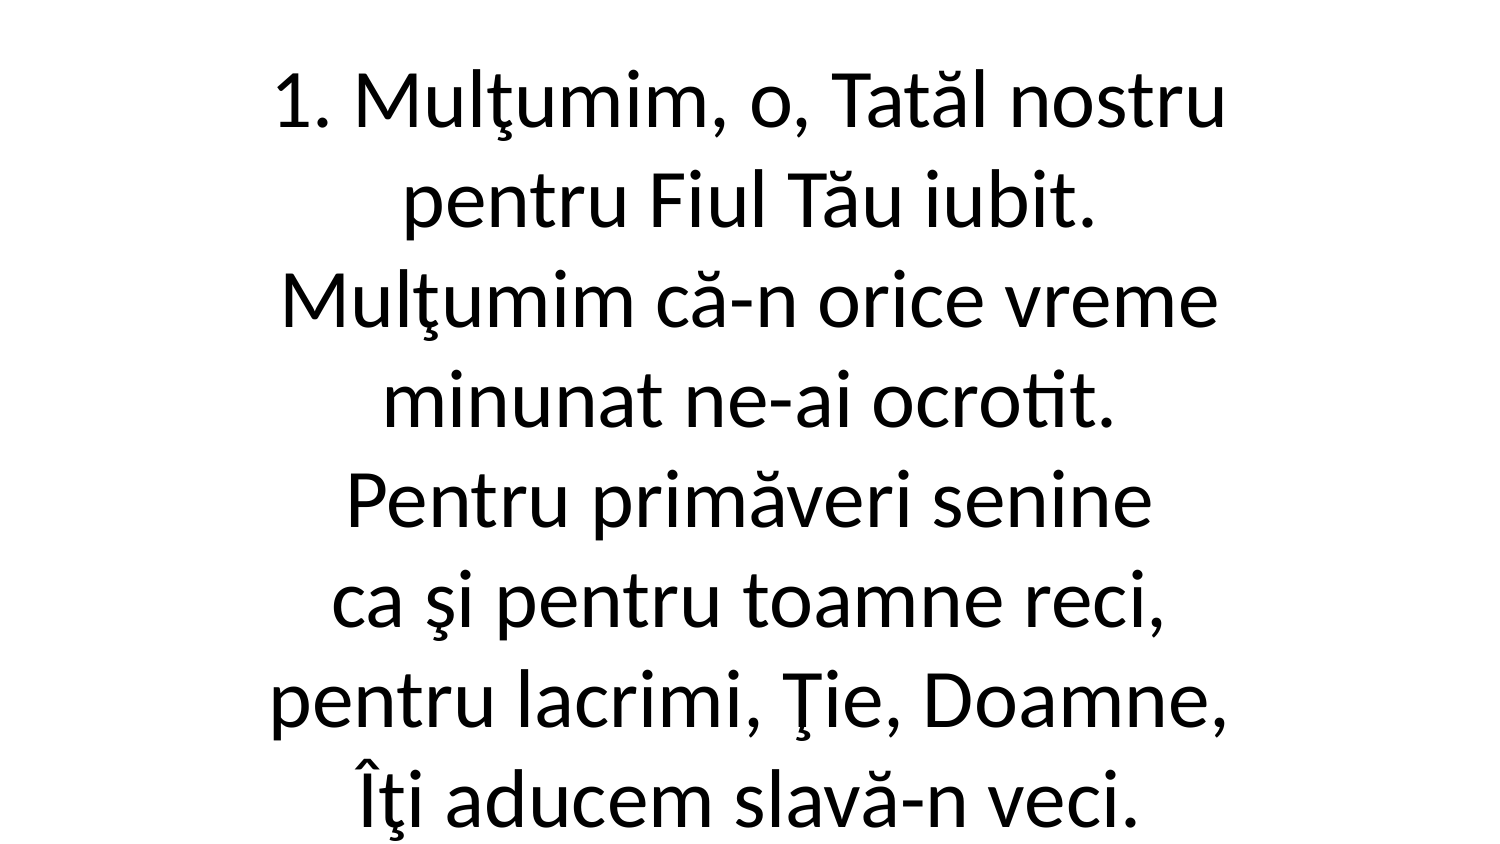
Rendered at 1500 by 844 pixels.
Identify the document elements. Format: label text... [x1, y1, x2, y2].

text_box 1. Mulţumim, o, Tatăl nostru pentru Fiul Tău iubit. Mulţumim că-n orice vreme minunat ne-ai ocrotit. Pentru primăveri senine ca şi pentru toamne reci, pentru lacrimi, Ţie, Doamne, Îţi aducem slavă-n veci. [253, 0, 1247, 844]
